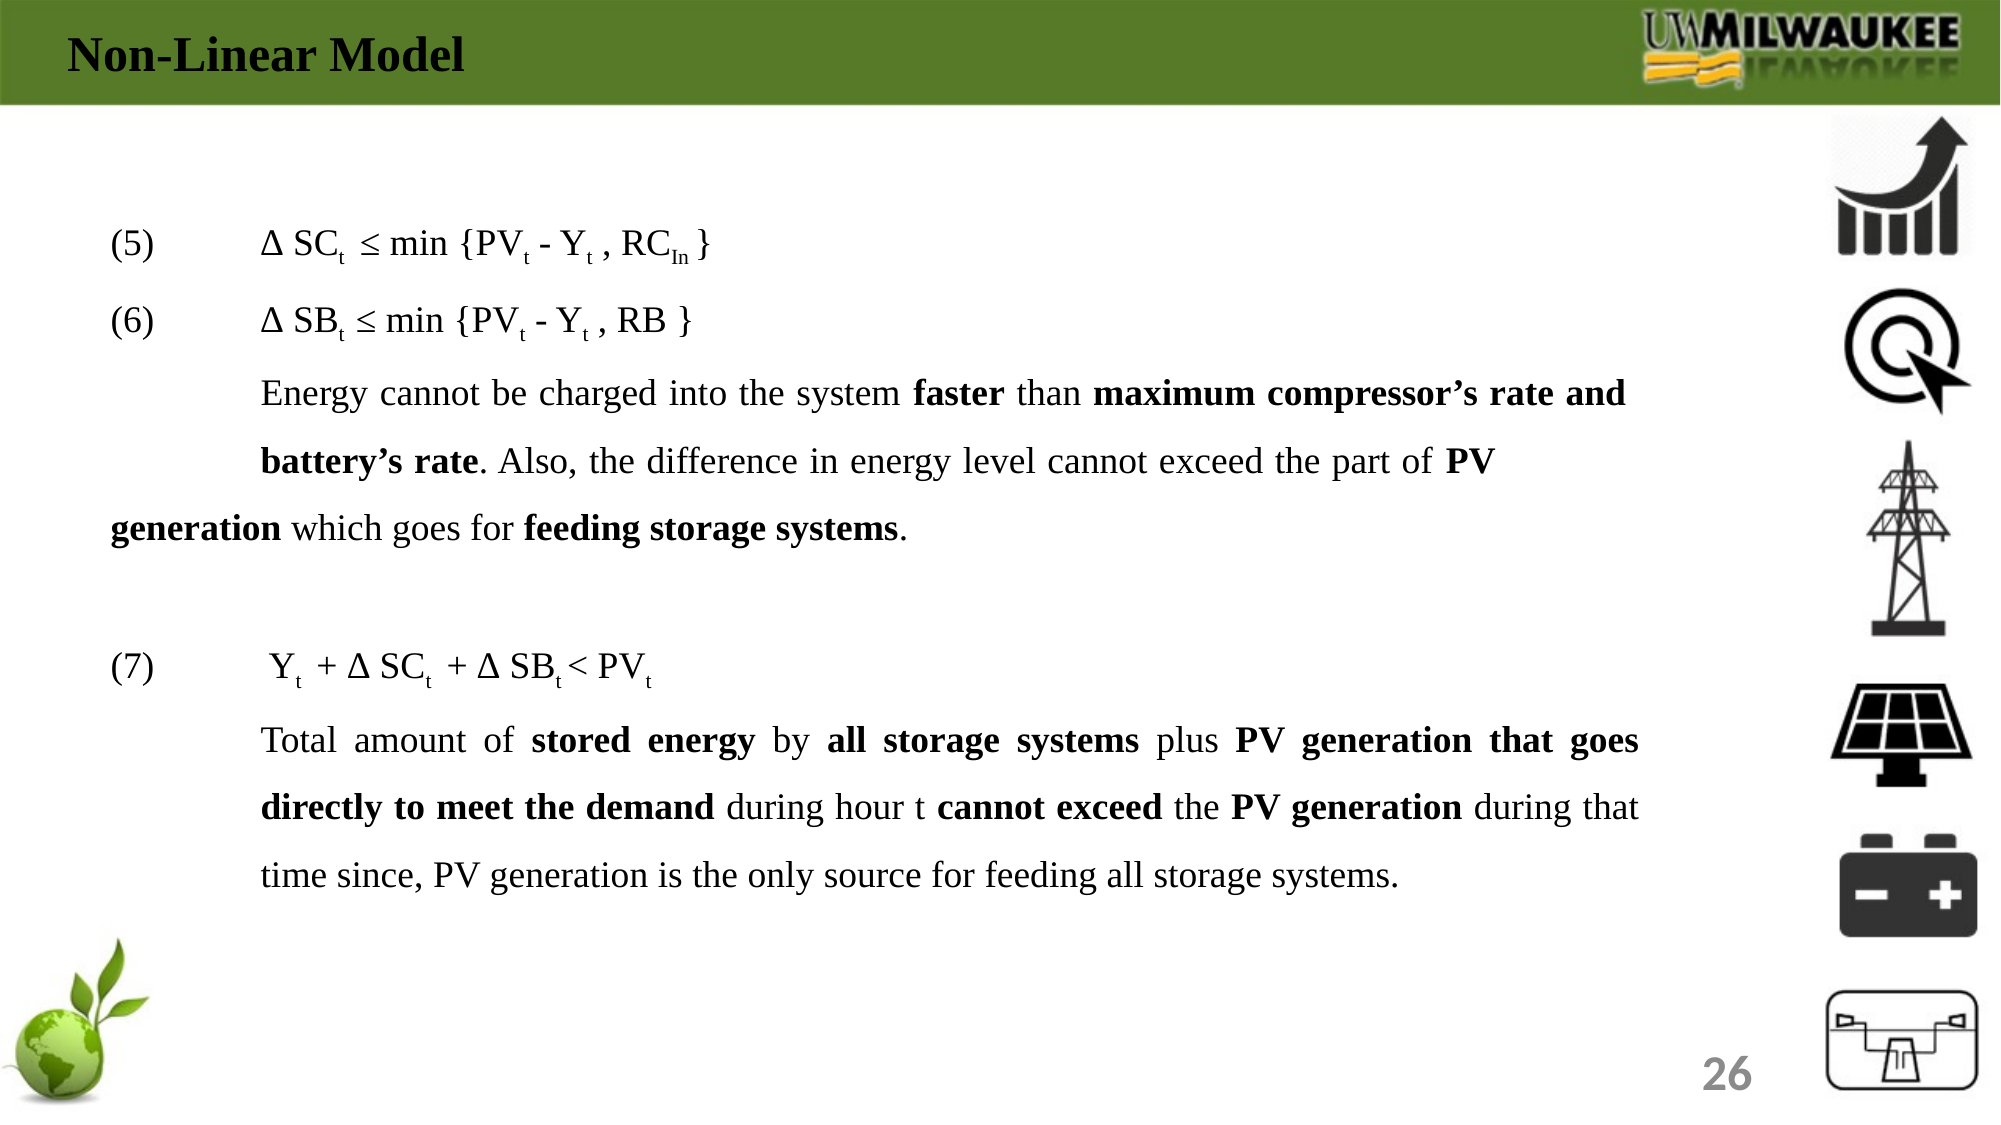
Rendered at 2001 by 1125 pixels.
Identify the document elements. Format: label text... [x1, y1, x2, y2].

slide_number 26 [1317, 1040, 1768, 1101]
text_box (5) ∆ SCt ≤ min {PVt - Yt , RCIn } (6) ∆ SBt ≤ min {PVt - Yt , RB } Energy cannot be charged into the system faster than maximum compressor’s rate and battery’s rate. Also, the difference in energy level cannot exceed the part of PV generation which goes for feeding storage systems. (7) Yt + ∆ SCt + ∆ SBt < PVt Total amount of stored energy by all storage systems plus PV generation that goes directly to meet the demand during hour t cannot exceed the PV generation during that time since, PV generation is the only source for feeding all storage systems. [95, 185, 1655, 970]
picture [0, 0, 2001, 1125]
text_box Non-Linear Model [53, 14, 676, 90]
